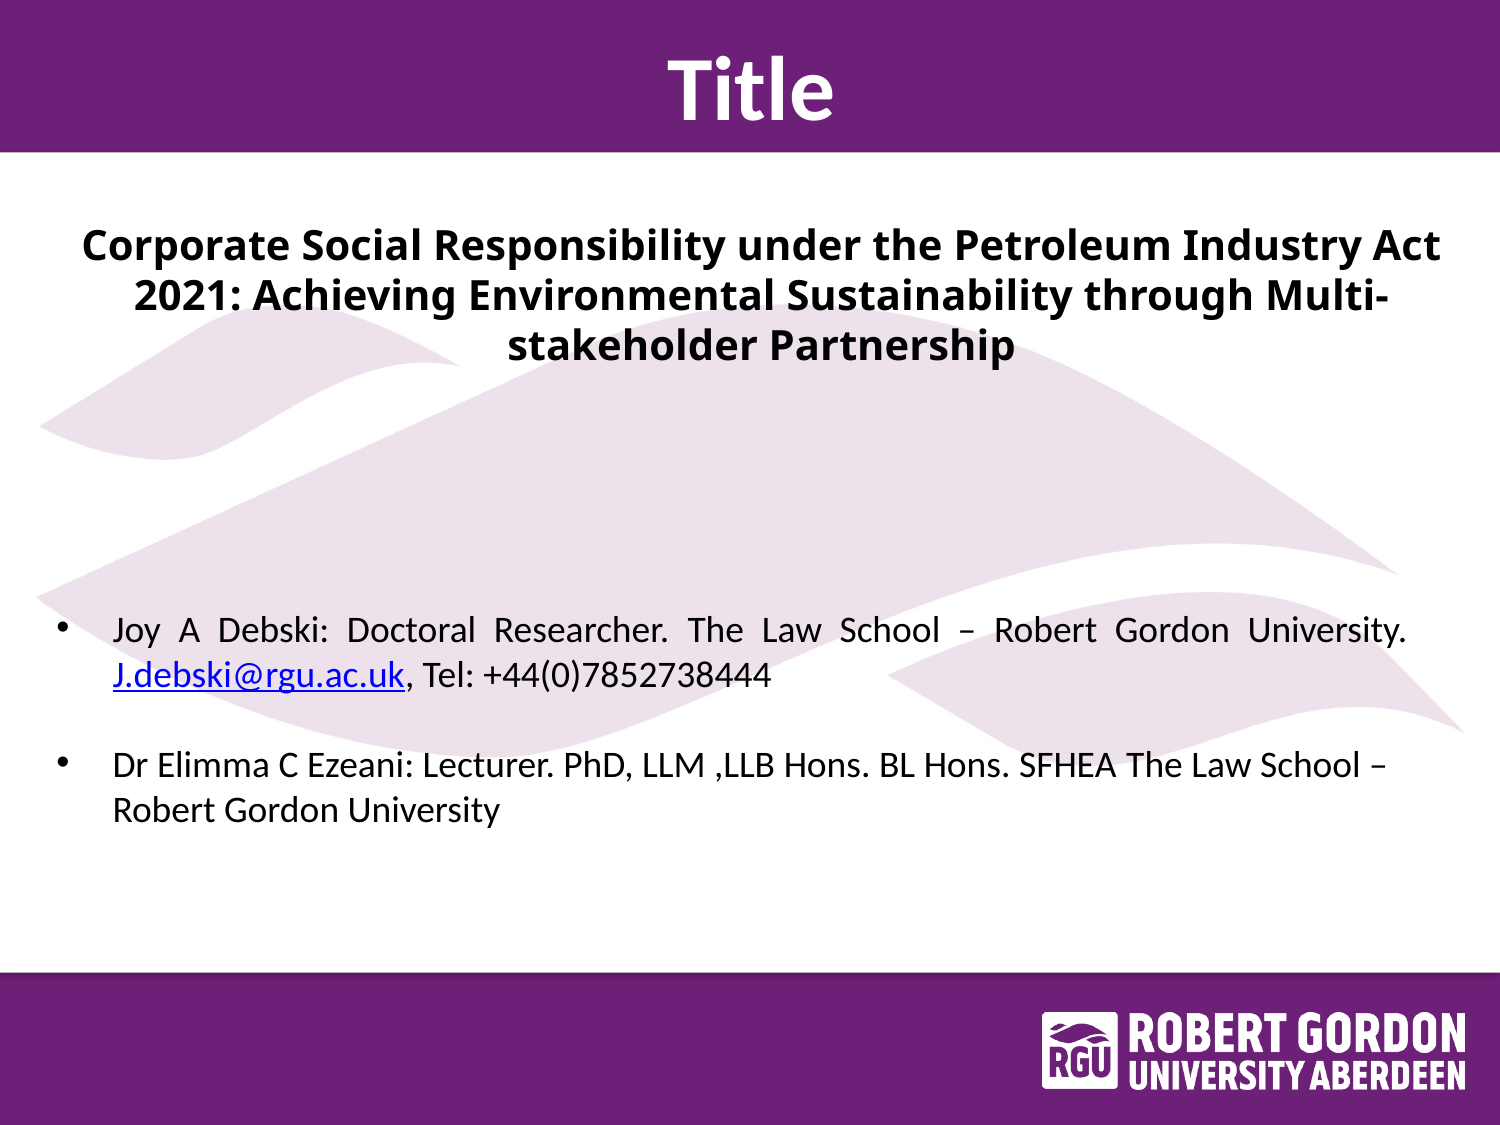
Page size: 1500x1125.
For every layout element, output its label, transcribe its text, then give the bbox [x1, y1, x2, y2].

title Title Corporate Social Responsibility under the Petroleum Industry Act 2021: Achieving Environmental Sustainability through Multi-stakeholder Partnership [41, 90, 1483, 468]
picture [1042, 1012, 1465, 1090]
picture [35, 304, 1465, 766]
list Joy A Debski: Doctoral Researcher. The Law School – Robert Gordon University. J.debski@rgu.ac.uk, Tel: +44(0)7852738444 Dr Elimma C Ezeani: Lecturer. PhD, LLM ,LLB Hons. BL Hons. SFHEA The Law School – Robert Gordon University [41, 527, 1424, 976]
